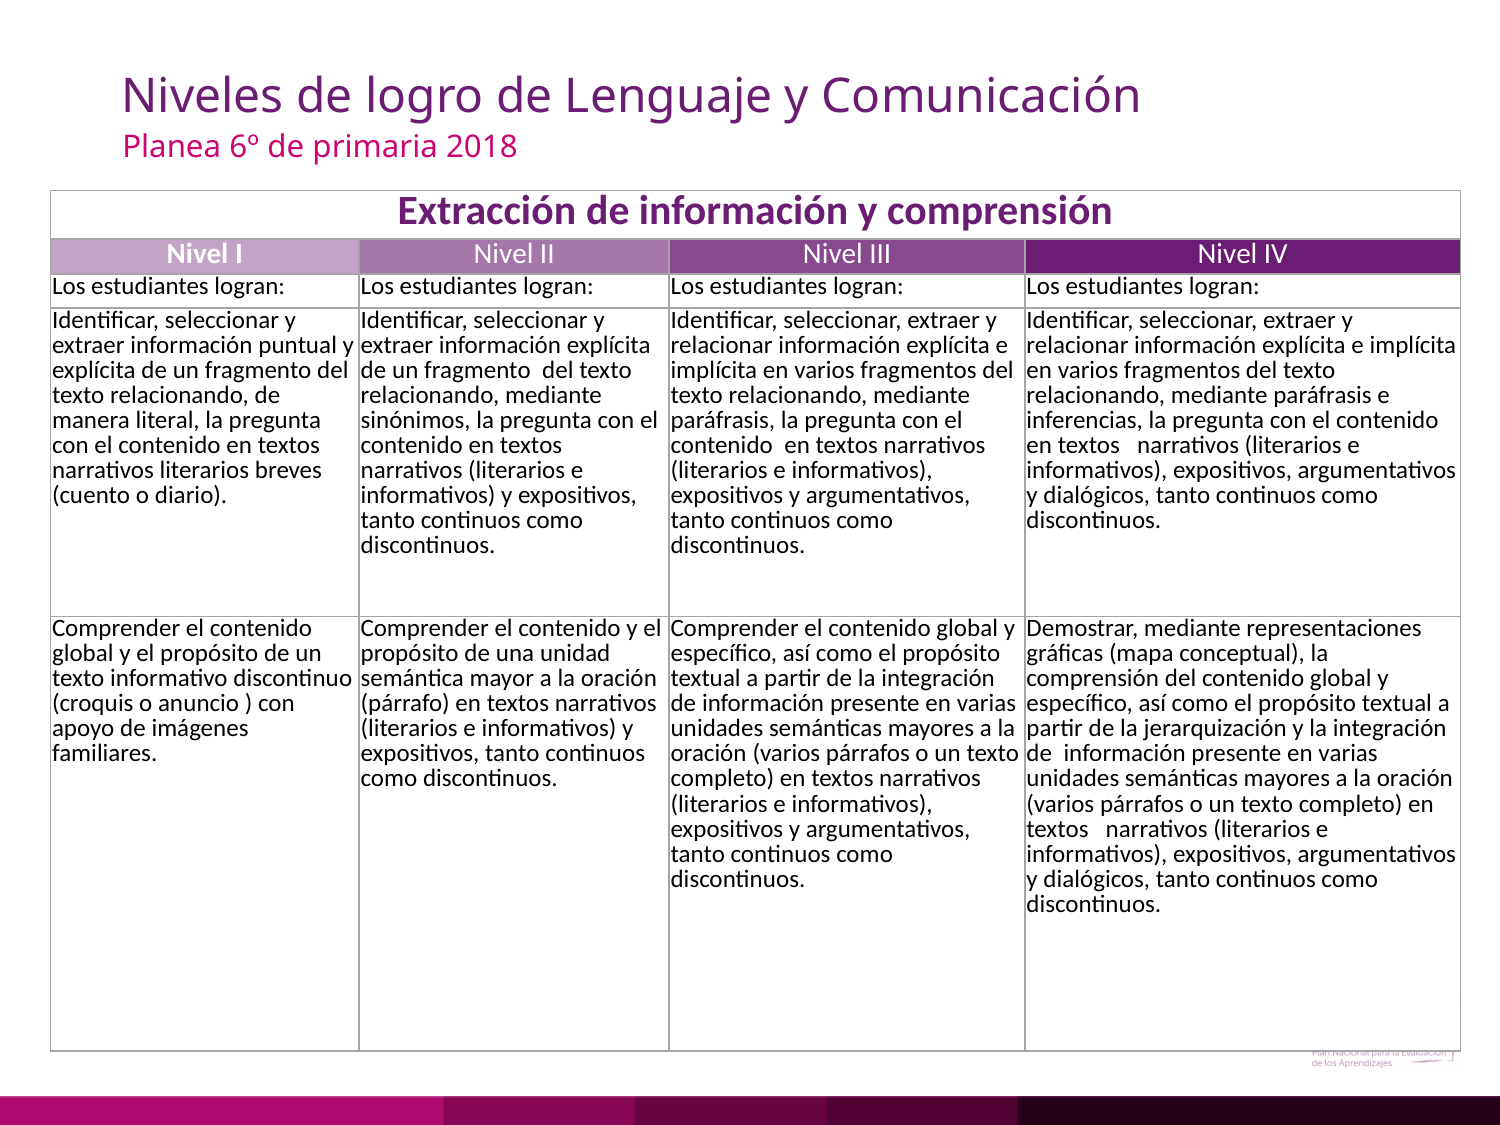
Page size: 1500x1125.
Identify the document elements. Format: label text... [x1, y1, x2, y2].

table_cell Comprender el contenido global y el propósito de un texto informativo discontinuo (croquis o anuncio ) con apoyo de imágenes familiares. [51, 617, 358, 1050]
table_cell Nivel II [360, 240, 668, 273]
table_header Extracción de información y comprensión [51, 191, 1460, 238]
table_cell Los estudiantes logran: [51, 275, 358, 307]
table_cell Los estudiantes logran: [1026, 275, 1460, 307]
table_cell Nivel III [670, 240, 1024, 273]
table_cell Identificar, seleccionar y extraer información explícita de un fragmento del texto relacionando, mediante sinónimos, la pregunta con el contenido en textos narrativos (literarios e informativos) y expositivos, tanto continuos como discontinuos. [360, 309, 668, 616]
subtitle Planea 6º de primaria 2018 [107, 111, 1402, 190]
table_cell Comprender el contenido global y específico, así como el propósito textual a partir de la integración de información presente en varias unidades semánticas mayores a la oración (varios párrafos o un texto completo) en textos narrativos (literarios e informativos), expositivos y argumentativos, tanto continuos como discontinuos. [670, 617, 1024, 1050]
table_cell Nivel IV [1026, 240, 1460, 273]
table_cell Nivel I [51, 240, 358, 273]
table_cell Identificar, seleccionar y extraer información puntual y explícita de un fragmento del texto relacionando, de manera literal, la pregunta con el contenido en textos narrativos literarios breves (cuento o diario). [51, 309, 358, 616]
table_cell Identificar, seleccionar, extraer y relacionar información explícita e implícita en varios fragmentos del texto relacionando, mediante paráfrasis, la pregunta con el contenido en textos narrativos (literarios e informativos), expositivos y argumentativos, tanto continuos como discontinuos. [670, 309, 1024, 616]
table_cell Los estudiantes logran: [670, 275, 1024, 307]
table_cell Los estudiantes logran: [360, 275, 668, 307]
table_cell Demostrar, mediante representaciones gráficas (mapa conceptual), la comprensión del contenido global y específico, así como el propósito textual a partir de la jerarquización y la integración de información presente en varias unidades semánticas mayores a la oración (varios párrafos o un texto completo) en textos narrativos (literarios e informativos), expositivos, argumentativos y dialógicos, tanto continuos como discontinuos. [1026, 617, 1460, 1050]
picture [1312, 991, 1462, 1068]
table_cell Comprender el contenido y el propósito de una unidad semántica mayor a la oración (párrafo) en textos narrativos (literarios e informativos) y expositivos, tanto continuos como discontinuos. [360, 617, 668, 1050]
title Niveles de logro de Lenguaje y Comunicación [106, 63, 1400, 143]
picture [0, 1096, 1500, 1125]
table_cell Identificar, seleccionar, extraer y relacionar información explícita e implícita en varios fragmentos del texto relacionando, mediante paráfrasis e inferencias, la pregunta con el contenido en textos narrativos (literarios e informativos), expositivos, argumentativos y dialógicos, tanto continuos como discontinuos. [1026, 309, 1460, 616]
